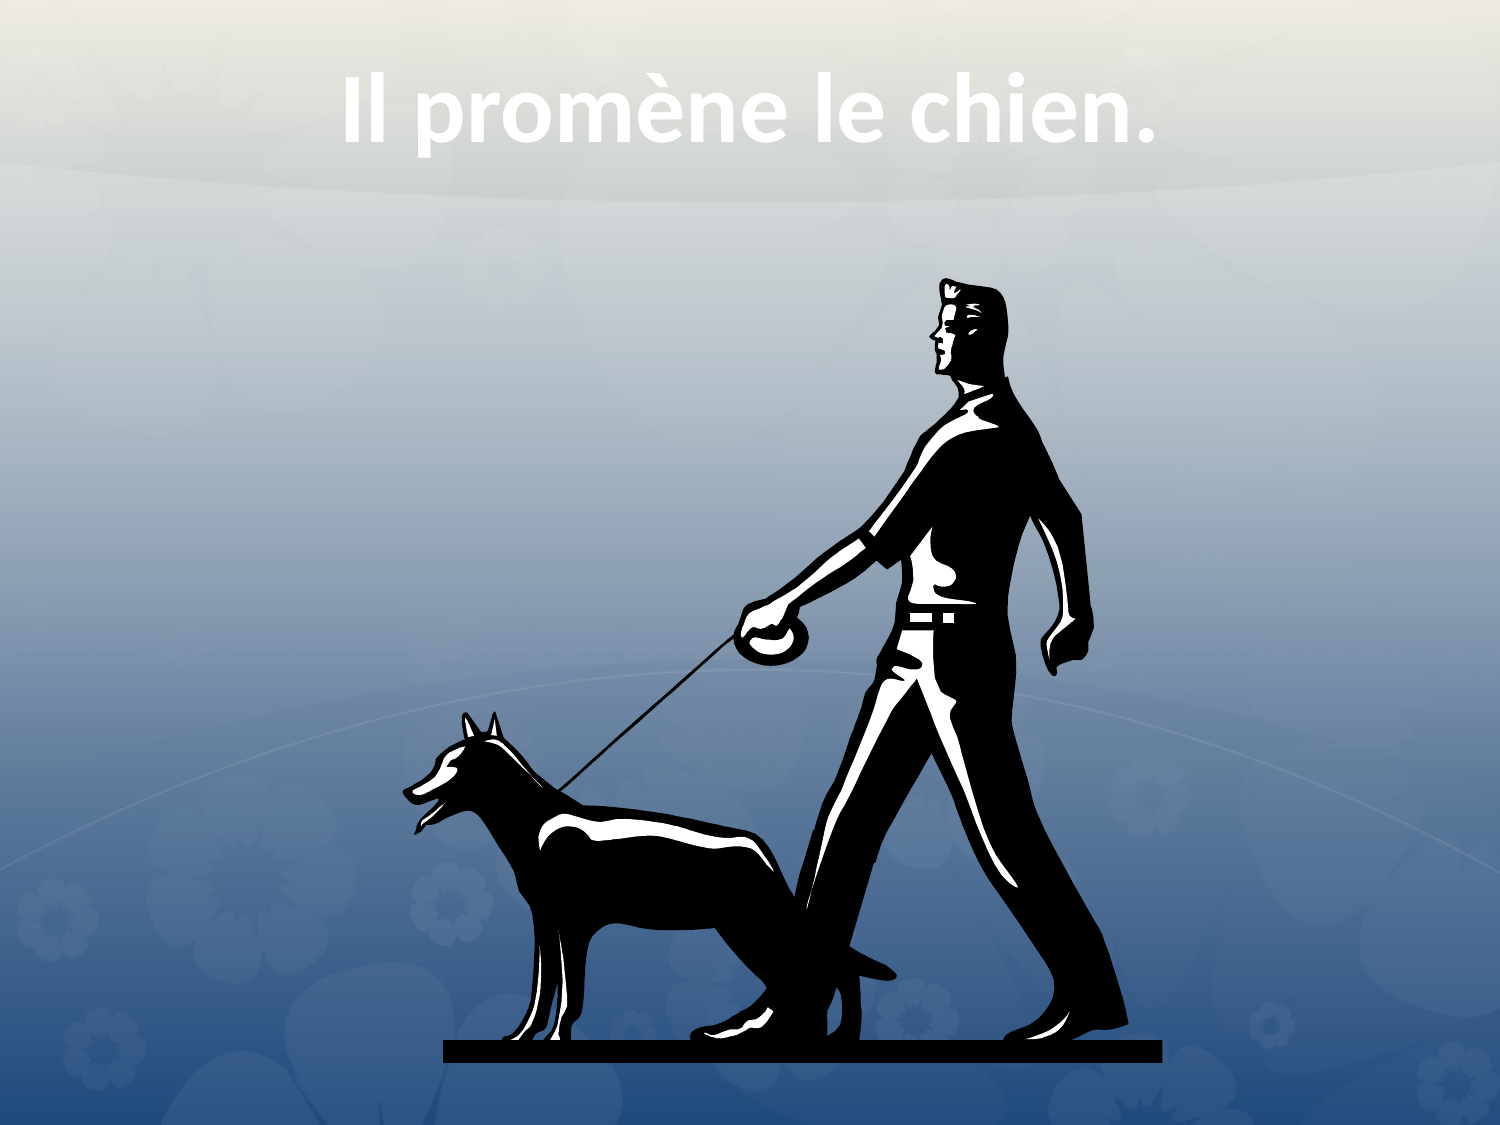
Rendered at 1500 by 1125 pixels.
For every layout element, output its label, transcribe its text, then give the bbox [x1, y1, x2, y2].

picture [0, 0, 1500, 1125]
title Il promène le chien. [127, 14, 1372, 203]
